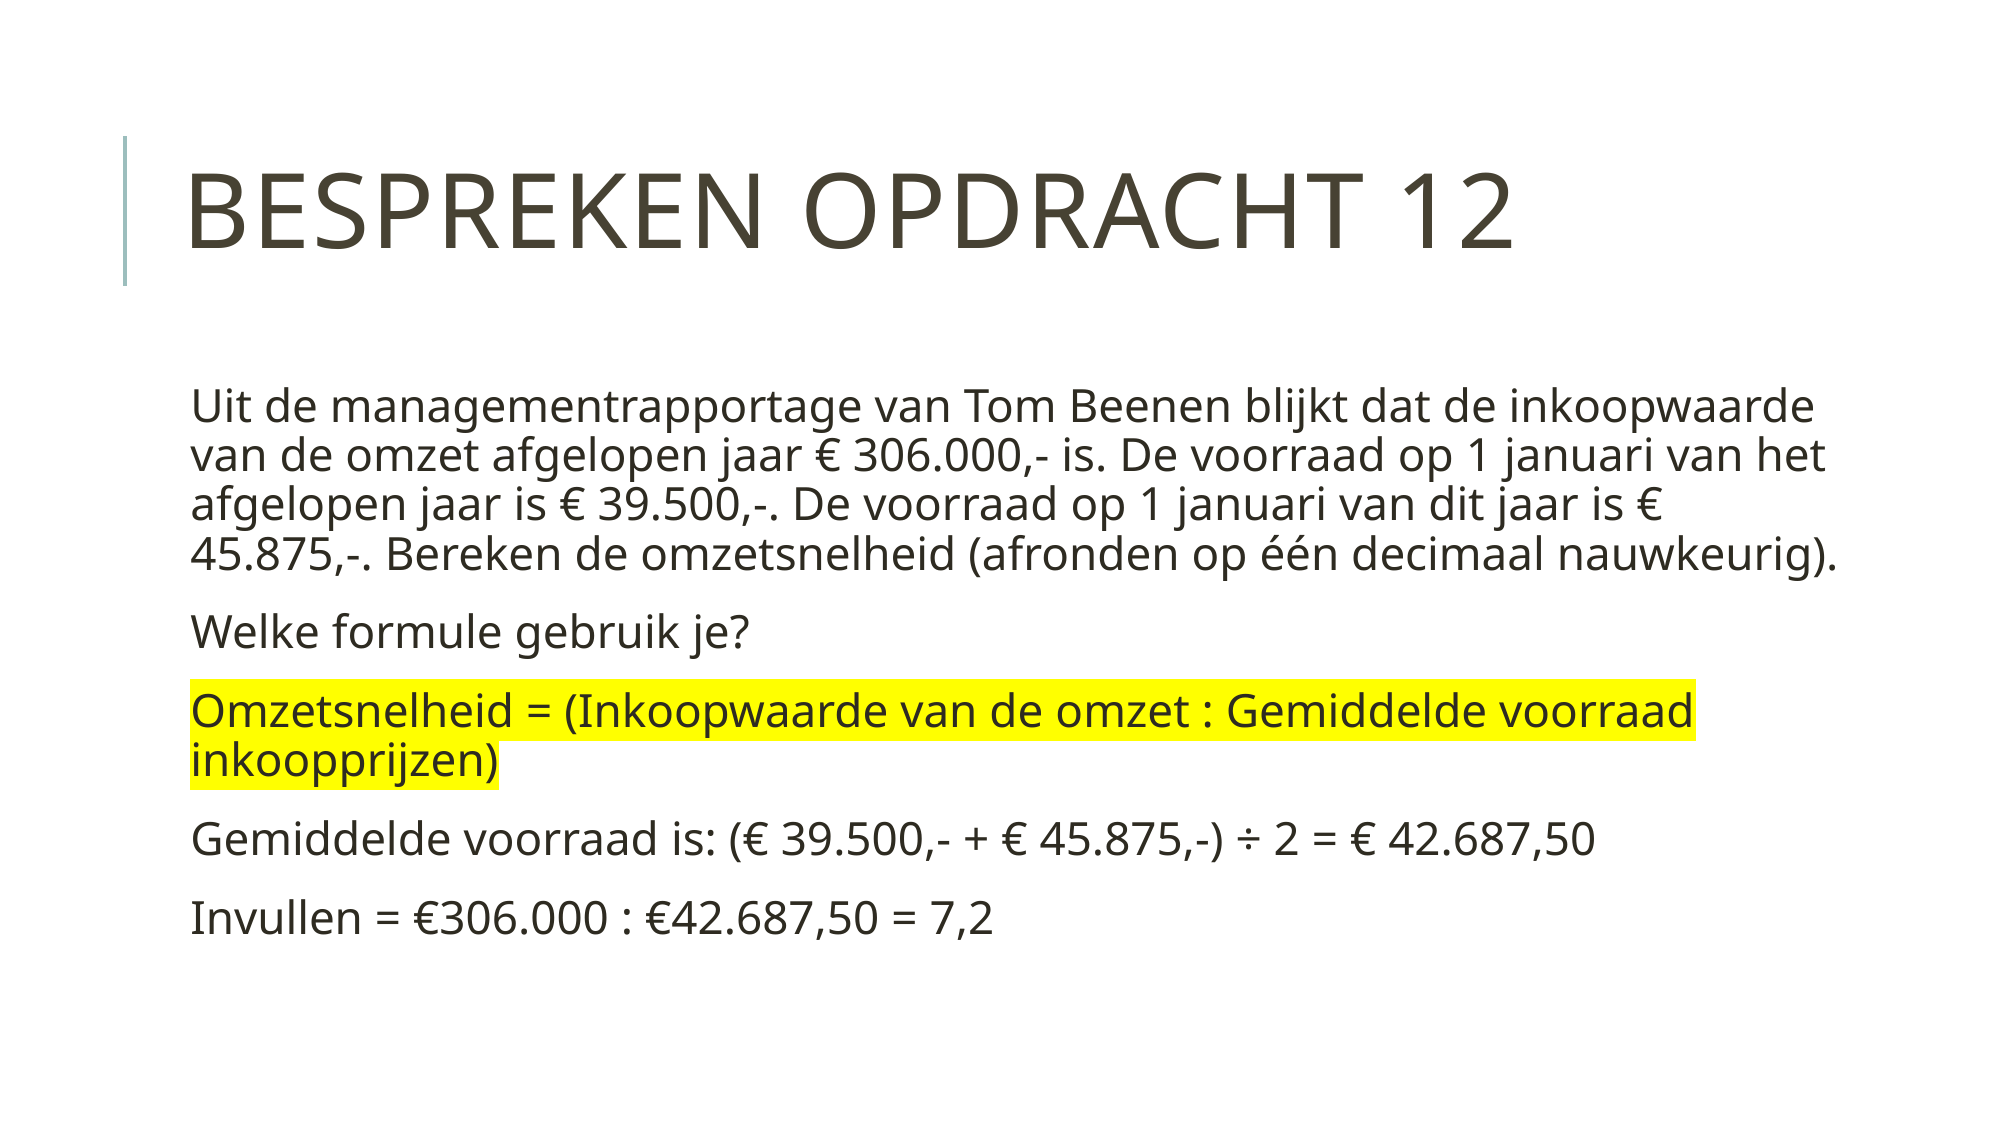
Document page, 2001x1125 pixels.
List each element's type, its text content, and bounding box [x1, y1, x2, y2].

list Uit de managementrapportage van Tom Beenen blijkt dat de inkoopwaarde van de omzet afgelopen jaar € 306.000,- is. De voorraad op 1 januari van het afgelopen jaar is € 39.500,-. De voorraad op 1 januari van dit jaar is € 45.875,-. Bereken de omzetsnelheid (afronden op één decimaal nauwkeurig). Welke formule gebruik je? Omzetsnelheid = (Inkoopwaarde van de omzet : Gemiddelde voorraad inkoopprijzen) Gemiddelde voorraad is: (€ 39.500,- + € 45.875,-) ÷ 2 = € 42.687,50 Invullen = €306.000 : €42.687,50 = 7,2 [168, 375, 1865, 1035]
title Bespreken opdracht 12 [168, 96, 1763, 342]
